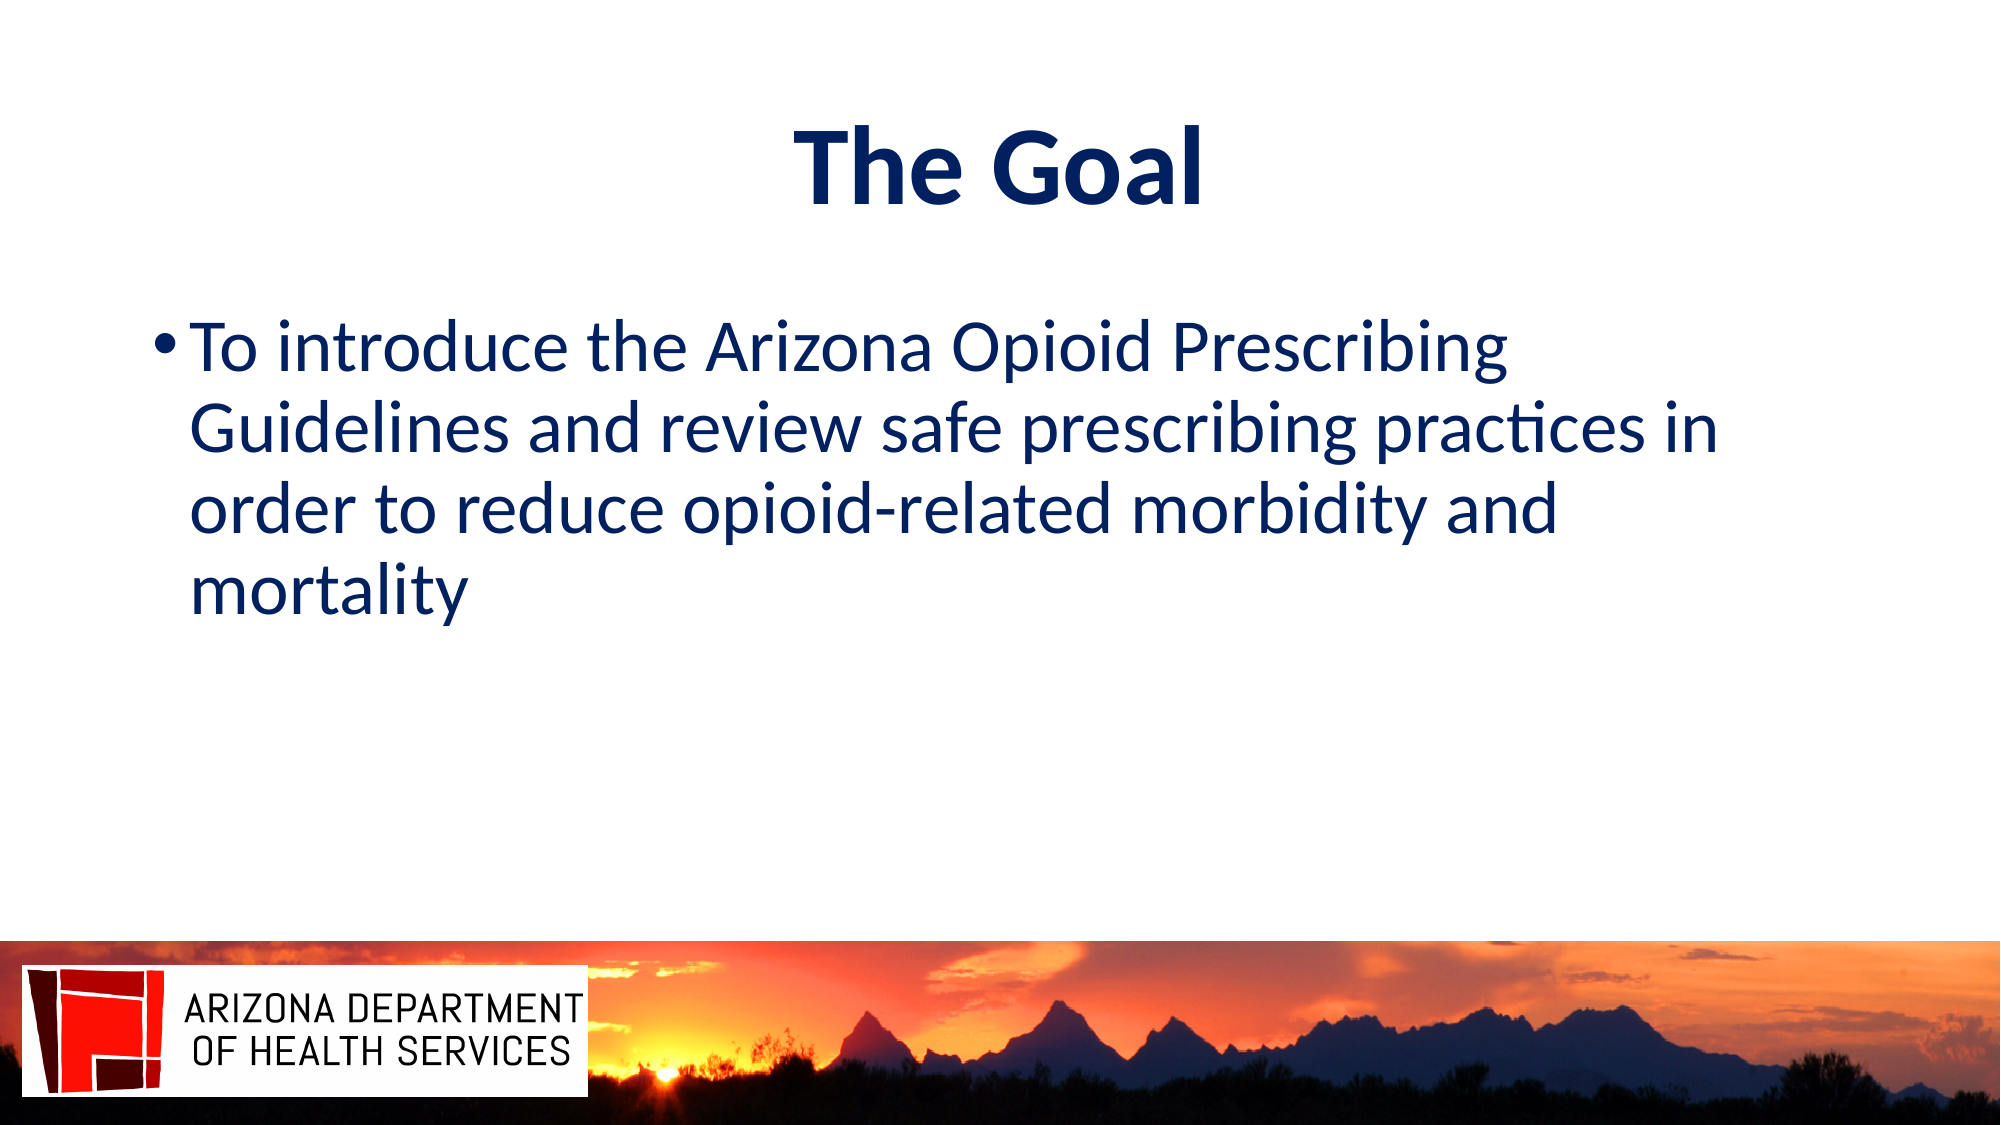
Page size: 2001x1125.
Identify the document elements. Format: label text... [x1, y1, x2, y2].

title The Goal [137, 59, 1863, 278]
picture [0, 941, 2000, 1125]
list To introduce the Arizona Opioid Prescribing Guidelines and review safe prescribing practices in order to reduce opioid-related morbidity and mortality [137, 299, 1863, 938]
